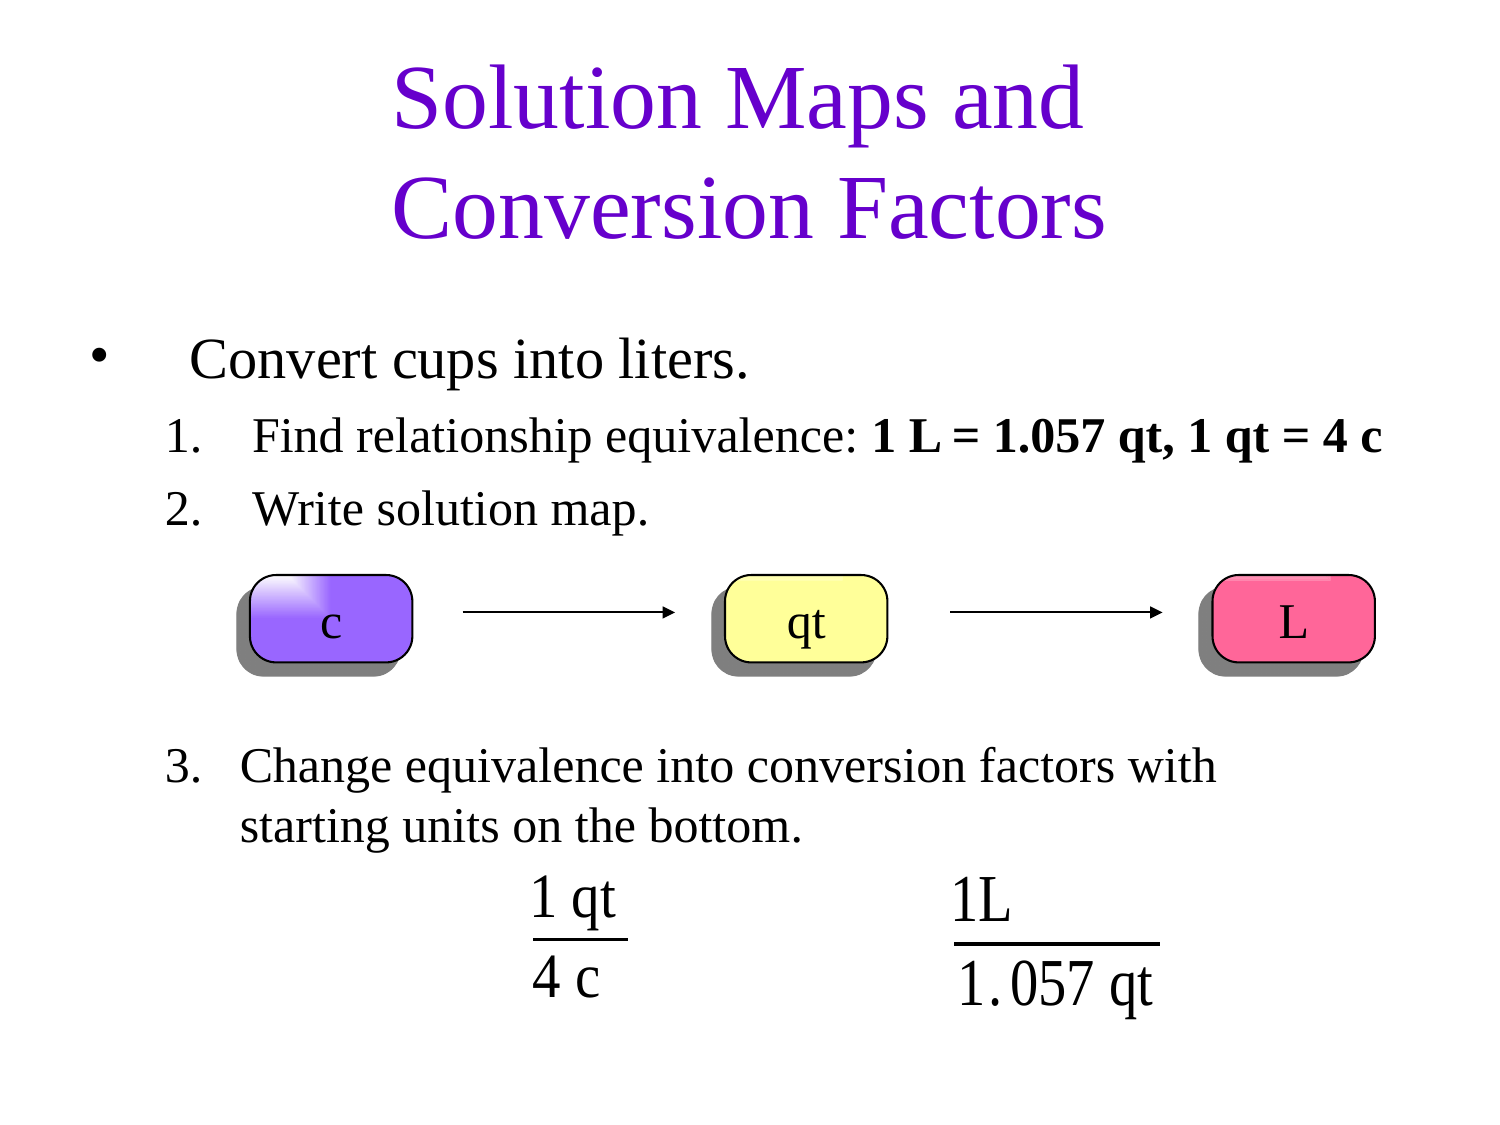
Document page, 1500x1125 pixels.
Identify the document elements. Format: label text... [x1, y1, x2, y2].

text_box 3. Change equivalence into conversion factors with starting units on the bottom. [150, 724, 1300, 861]
text_box [950, 606, 1163, 619]
text_box qt [725, 575, 888, 663]
text_box [462, 606, 676, 619]
text_box L [1212, 575, 1375, 663]
text_box Convert cups into liters. 1. Find relationship equivalence: 1 L = 1.057 qt, 1 qt = 4 c 2. Write solution map. [74, 312, 1438, 588]
text_box c [249, 575, 413, 663]
text_box Solution Maps and Conversion Factors [112, 52, 1388, 241]
